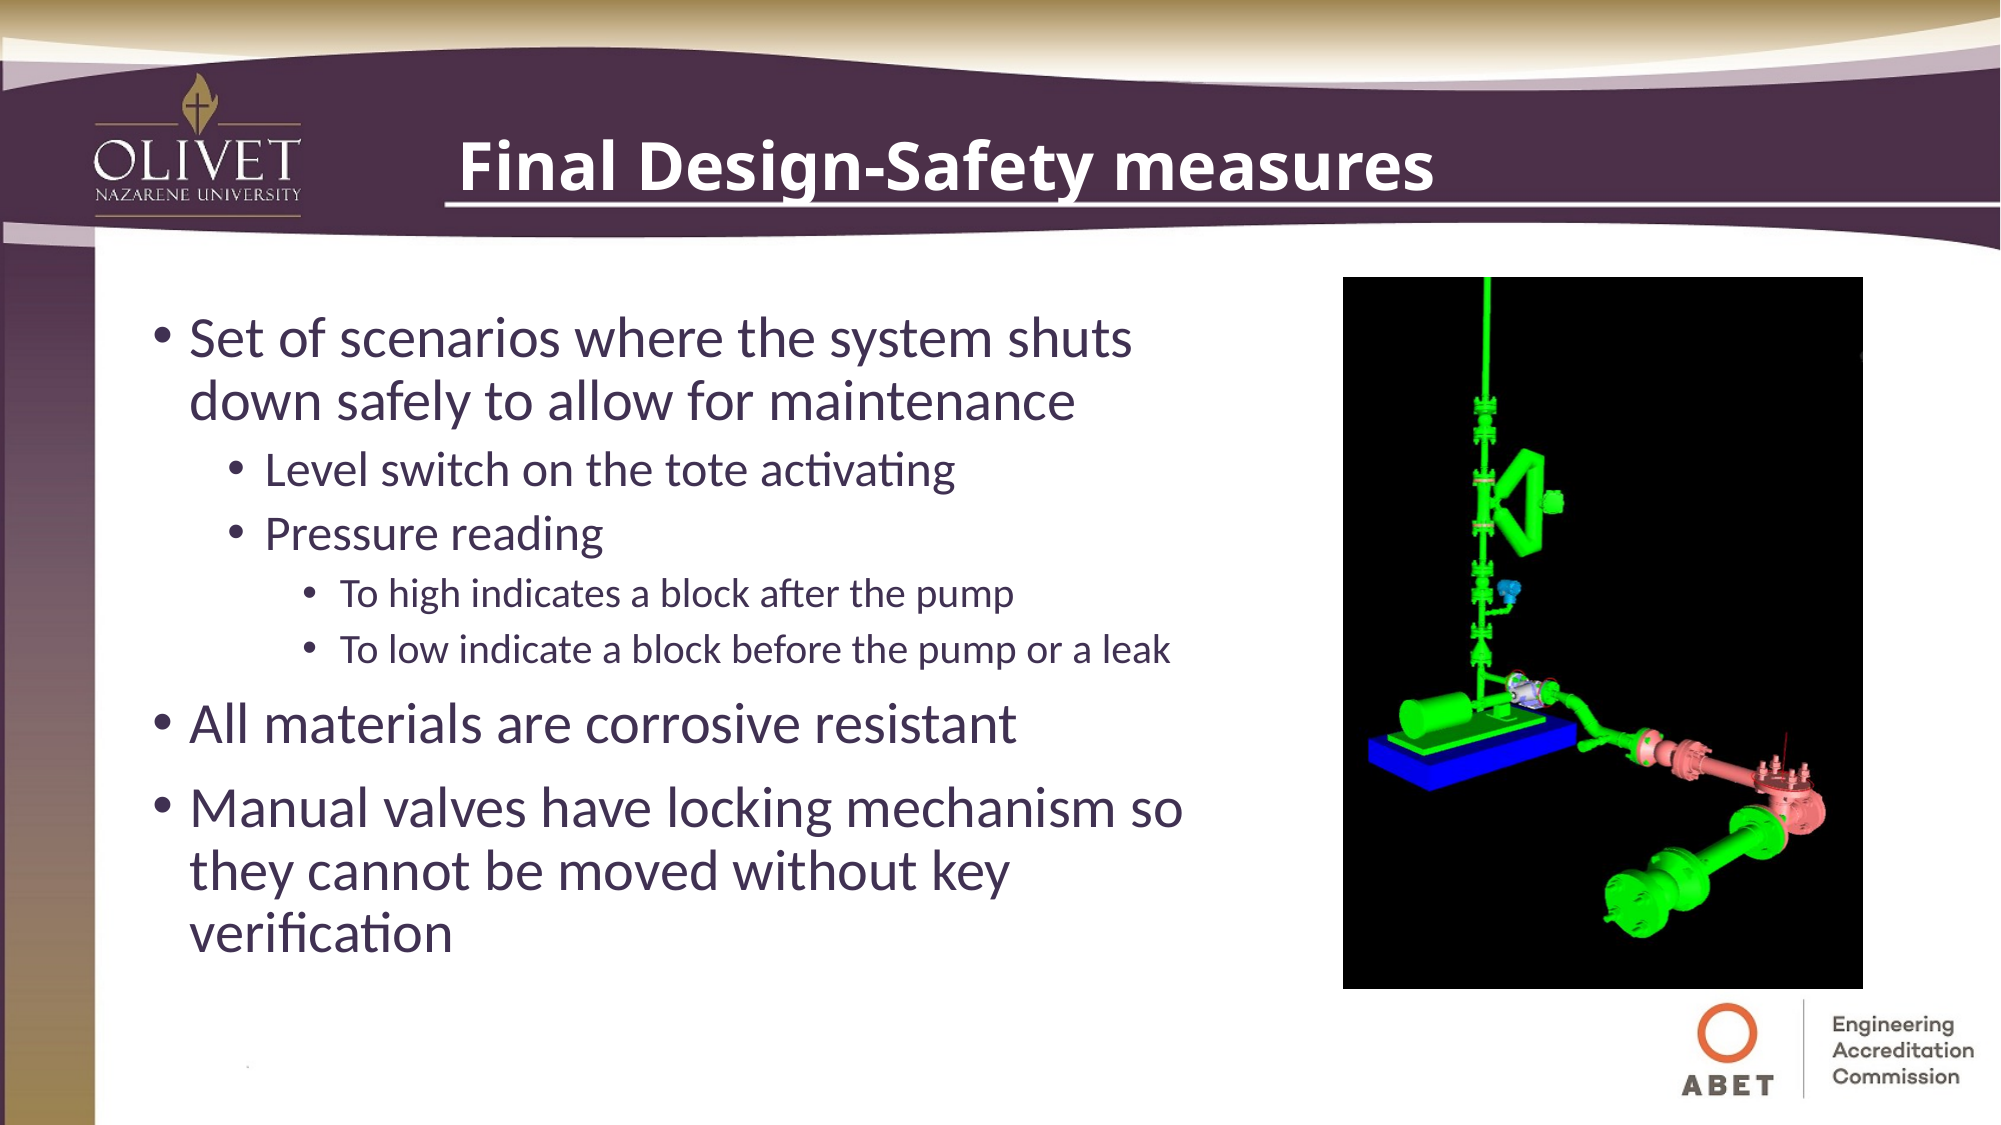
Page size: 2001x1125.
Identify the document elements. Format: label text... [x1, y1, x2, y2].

list Set of scenarios where the system shuts down safely to allow for maintenance Level switch on the tote activating Pressure reading To high indicates a block after the pump To low indicate a block before the pump or a leak All materials are corrosive resistant Manual valves have locking mechanism so they cannot be moved without key verification [137, 299, 1248, 1014]
title Final Design-Safety measures [442, 59, 1863, 278]
picture [0, 0, 2001, 1125]
